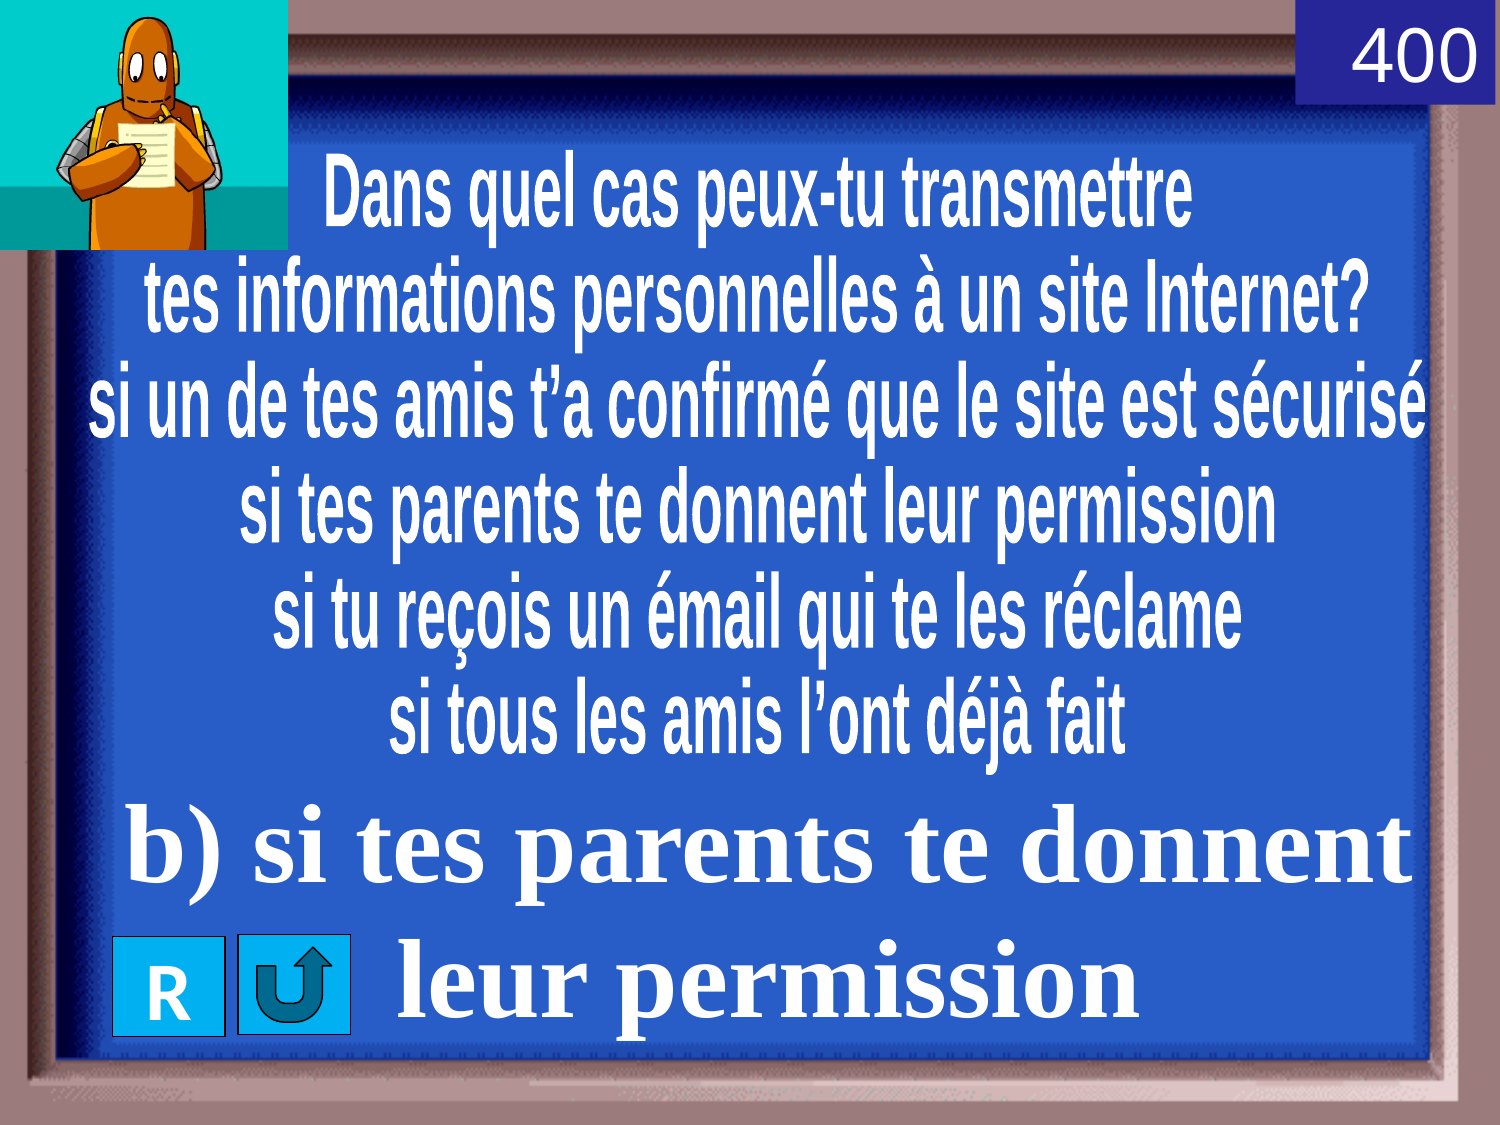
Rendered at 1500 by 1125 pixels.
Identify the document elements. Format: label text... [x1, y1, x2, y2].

text_box [238, 934, 351, 1035]
text_box R [112, 936, 226, 1037]
text_box b) si tes parents te donnent leur permission [99, 762, 1438, 1047]
text_box 400 [1295, 0, 1496, 105]
picture [0, 0, 1500, 1125]
